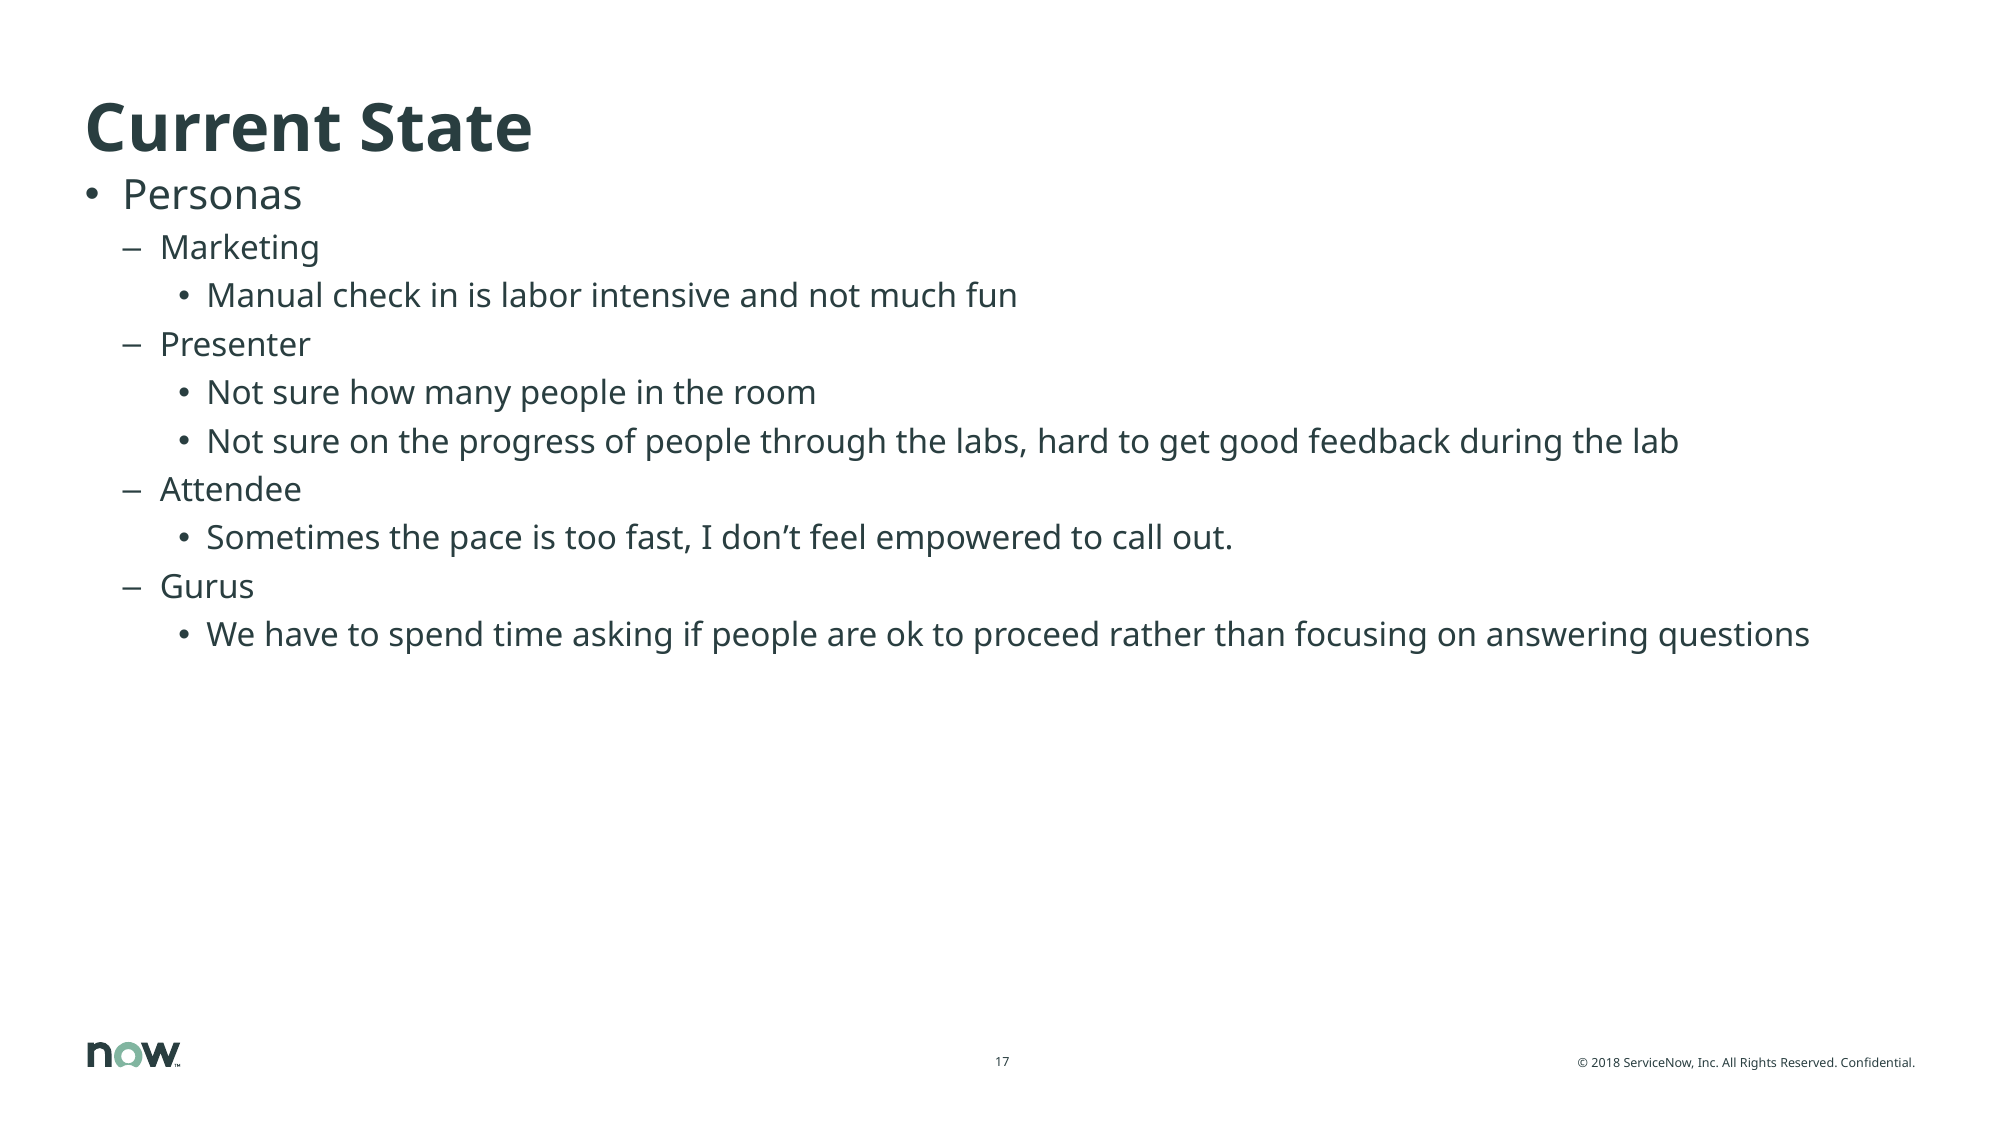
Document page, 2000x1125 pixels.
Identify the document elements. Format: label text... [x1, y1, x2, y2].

list Personas Marketing Manual check in is labor intensive and not much fun Presenter Not sure how many people in the room Not sure on the progress of people through the labs, hard to get good feedback during the lab Attendee Sometimes the pace is too fast, I don’t feel empowered to call out. Gurus We have to spend time asking if people are ok to proceed rather than focusing on answering questions [69, 165, 1909, 910]
title Current State [69, 56, 1911, 166]
